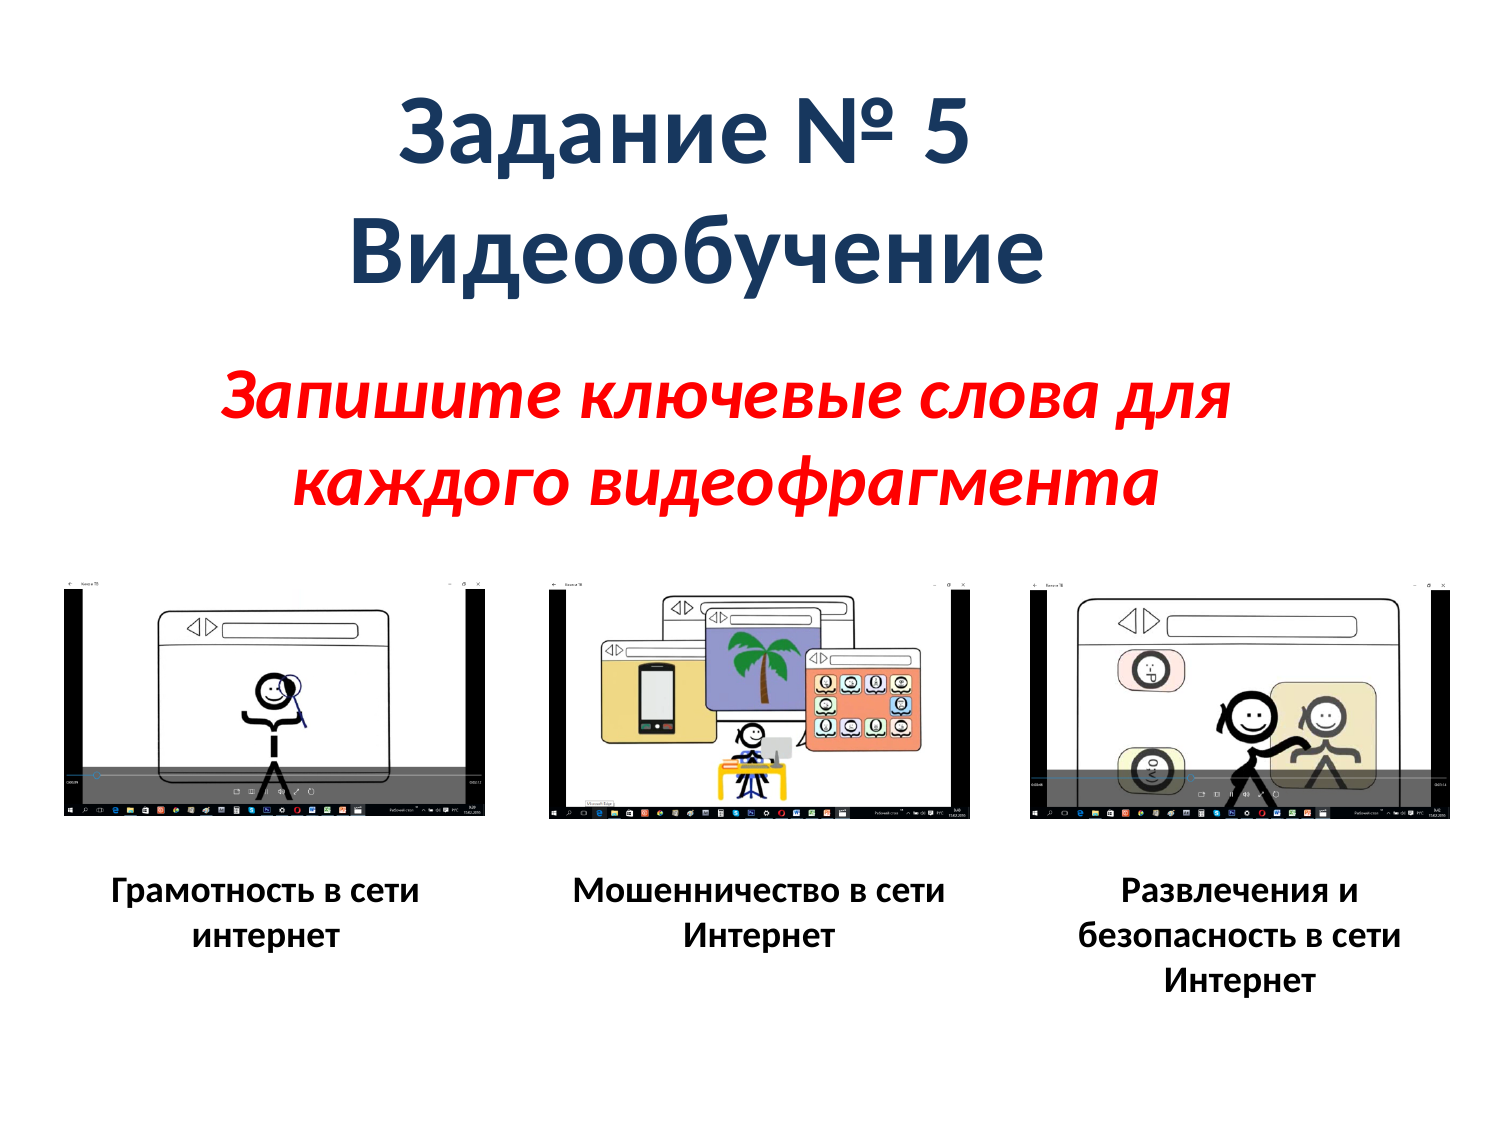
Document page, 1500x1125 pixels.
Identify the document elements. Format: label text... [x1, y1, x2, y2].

picture [1030, 581, 1450, 819]
text_box Запишите ключевые слова для каждого видеофрагмента [135, 338, 1317, 528]
text_box Задание № 5 Видеообучение [334, 55, 1063, 311]
text_box Развлечения и безопасность в сети Интернет [1030, 857, 1450, 1008]
picture [64, 578, 485, 816]
picture [548, 581, 970, 819]
text_box Грамотность в сети интернет [64, 857, 467, 963]
text_box Мошенничество в сети Интернет [549, 857, 970, 963]
